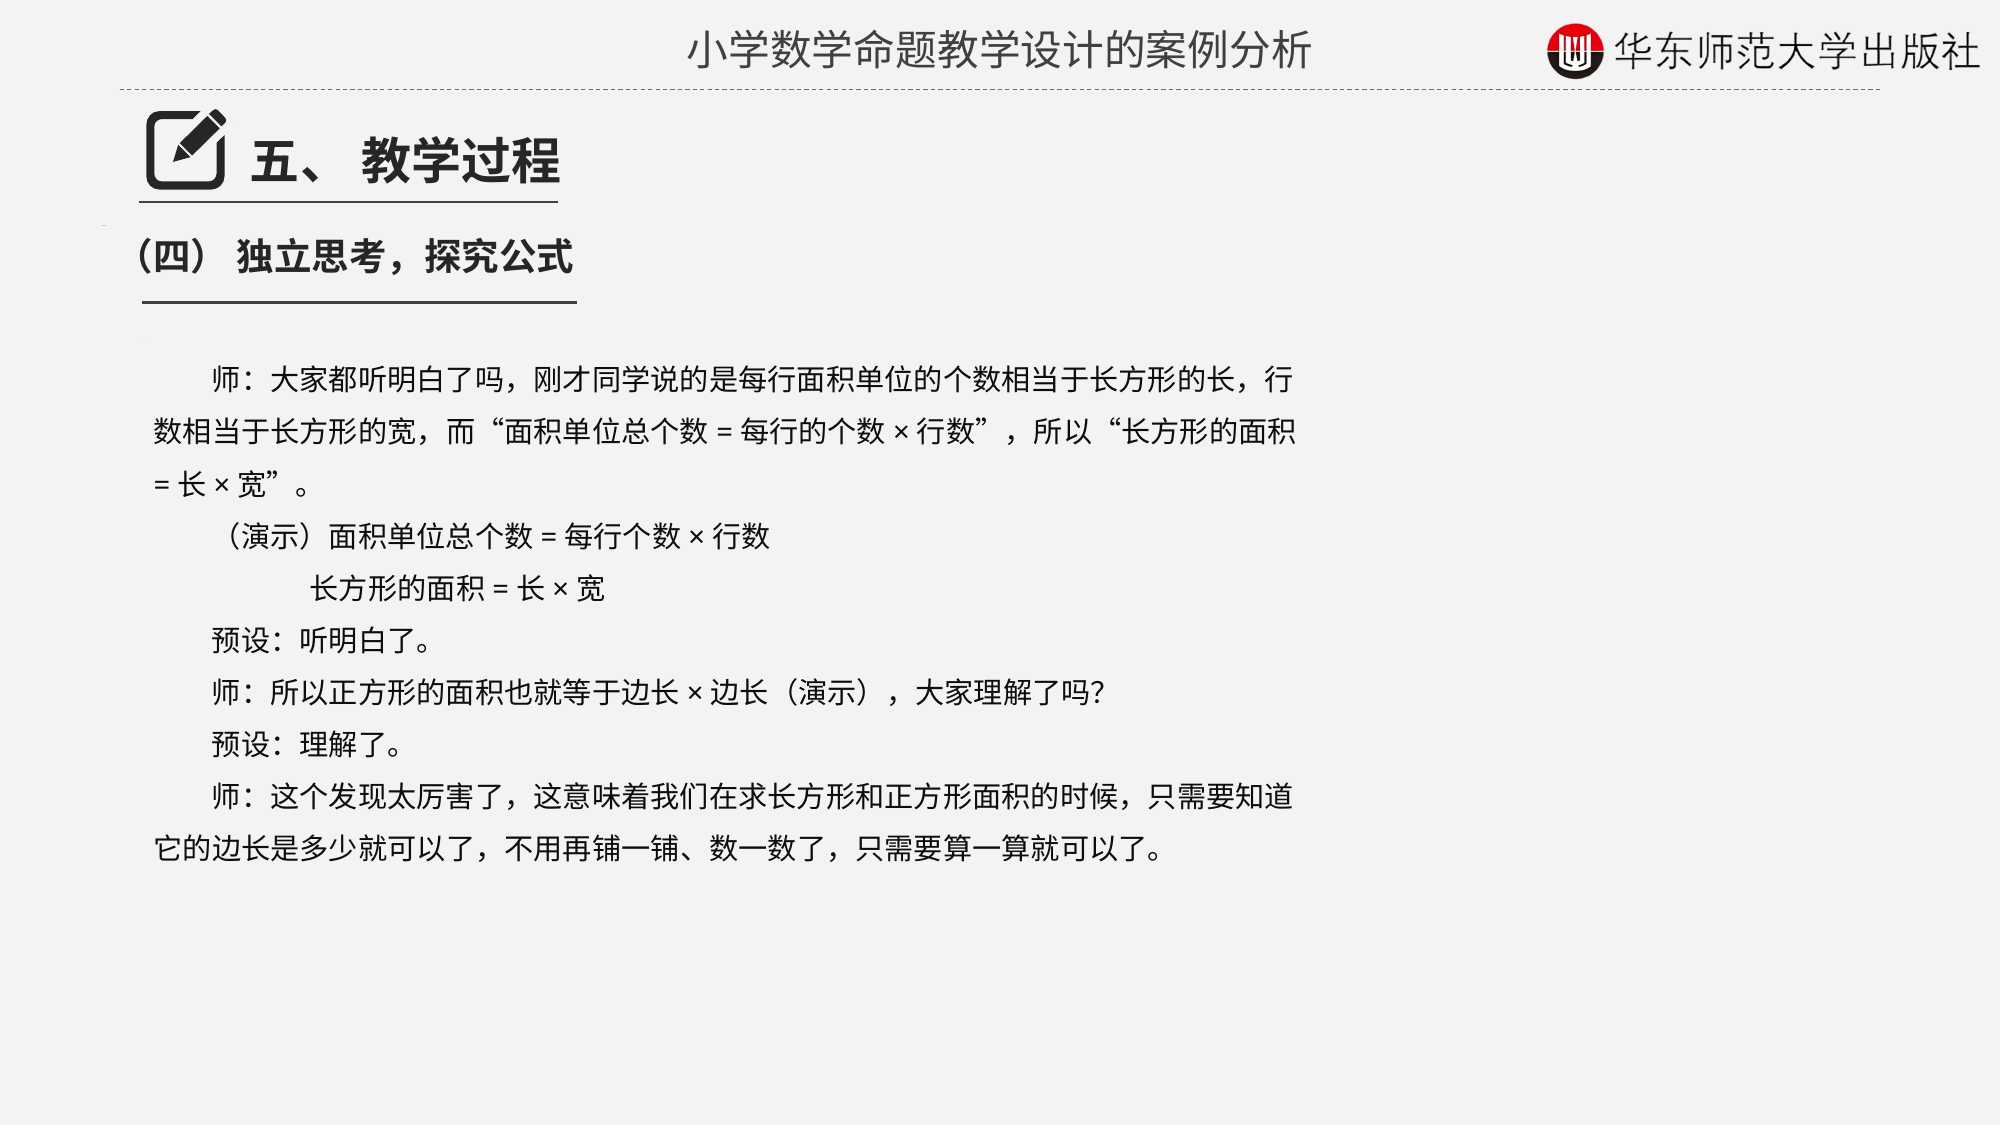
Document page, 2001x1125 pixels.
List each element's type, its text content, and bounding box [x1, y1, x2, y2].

text_box （四） 独立思考，探究公式 [101, 225, 692, 286]
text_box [1536, 13, 1989, 83]
text_box [208, 109, 227, 127]
text_box 小学数学命题教学设计的案例分析 [680, 23, 1320, 74]
text_box 师：大家都听明白了吗，刚才同学说的是每行面积单位的个数相当于长方形的长，行数相当于长方形的宽，而“面积单位总个数=每行的个数×行数”，所以“长方形的面积=长×宽”。 （演示）面积单位总个数=每行个数×行数 长方形的面积=长×宽 预设：听明白了。 师：所以正方形的面积也就等于边长×边长（演示），大家理解了吗？ 预设：理解了。 师：这个发现太厉害了，这意味着我们在求长方形和正方形面积的时候，只需要知道它的边长是多少就可以了，不用再铺一铺、数一数了，只需要算一算就可以了。 [138, 337, 1320, 873]
text_box [146, 111, 225, 190]
text_box 五、 教学过程 [235, 121, 1147, 197]
